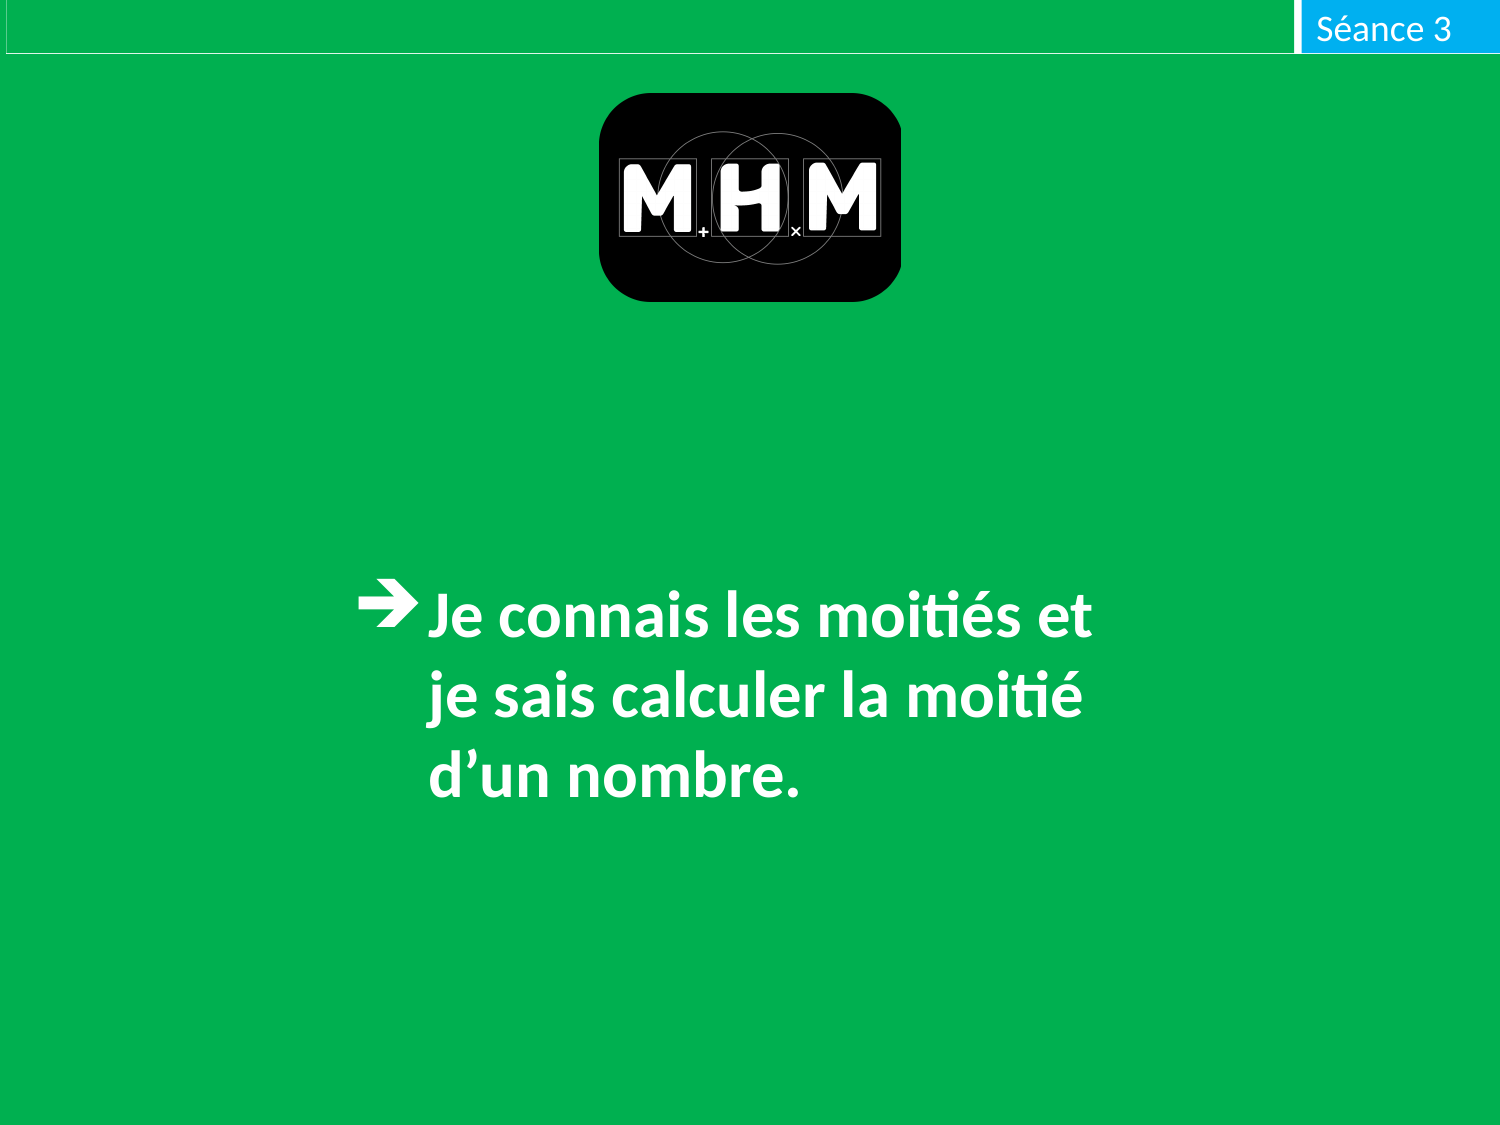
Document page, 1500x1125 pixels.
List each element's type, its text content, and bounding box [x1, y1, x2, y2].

text_box Je connais les moitiés et je sais calculer la moitié d’un nombre. [338, 493, 1162, 819]
picture [599, 93, 901, 302]
text_box [0, 53, 1500, 1125]
